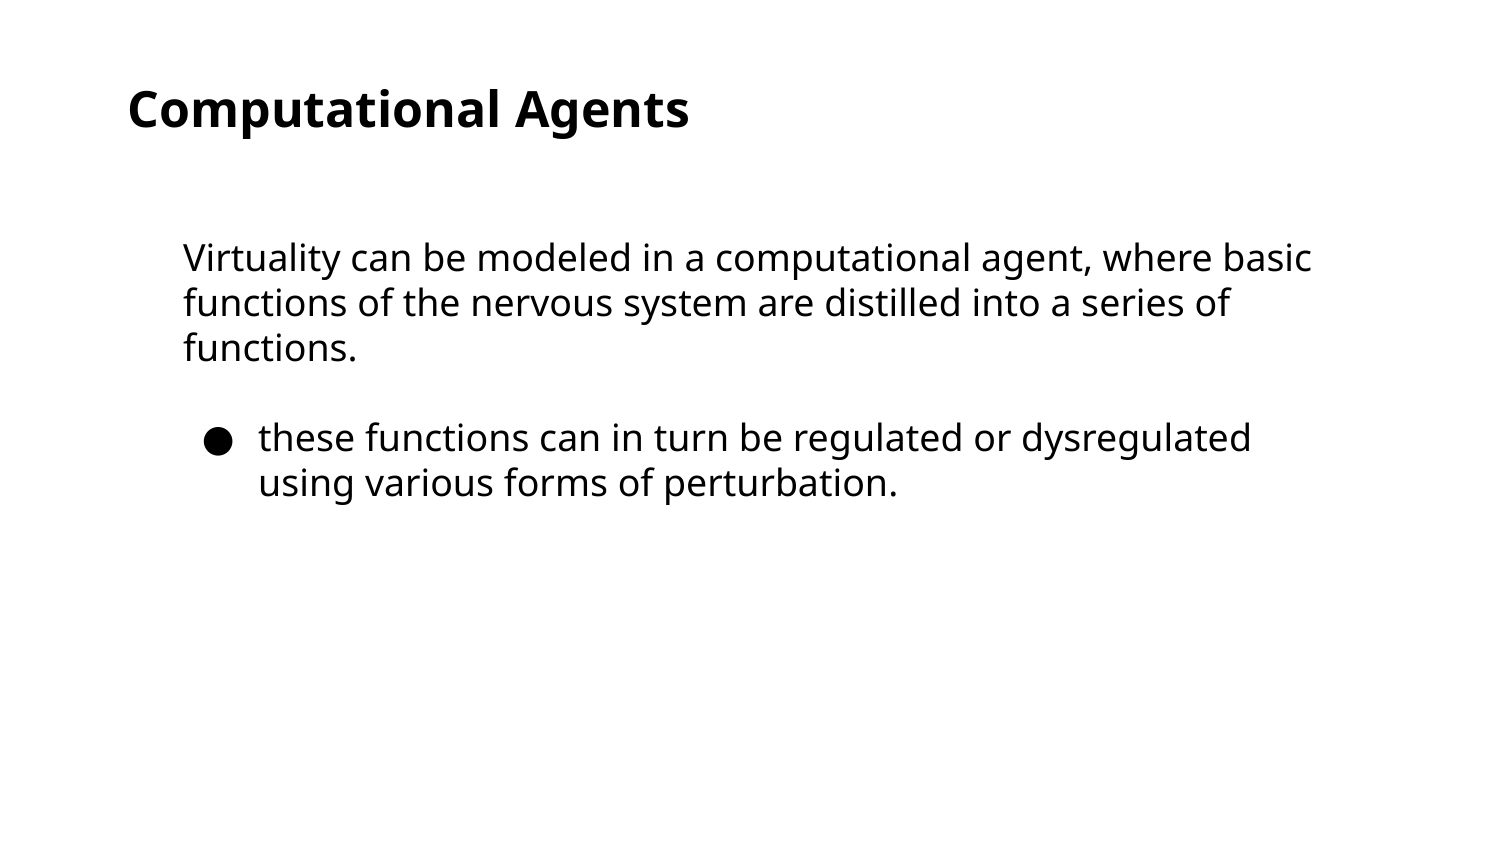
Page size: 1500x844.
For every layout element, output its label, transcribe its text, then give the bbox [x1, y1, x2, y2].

text_box Computational Agents [112, 69, 898, 175]
text_box Virtuality can be modeled in a computational agent, where basic functions of the nervous system are distilled into a series of functions. these functions can in turn be regulated or dysregulated using various forms of perturbation. [168, 218, 1347, 756]
